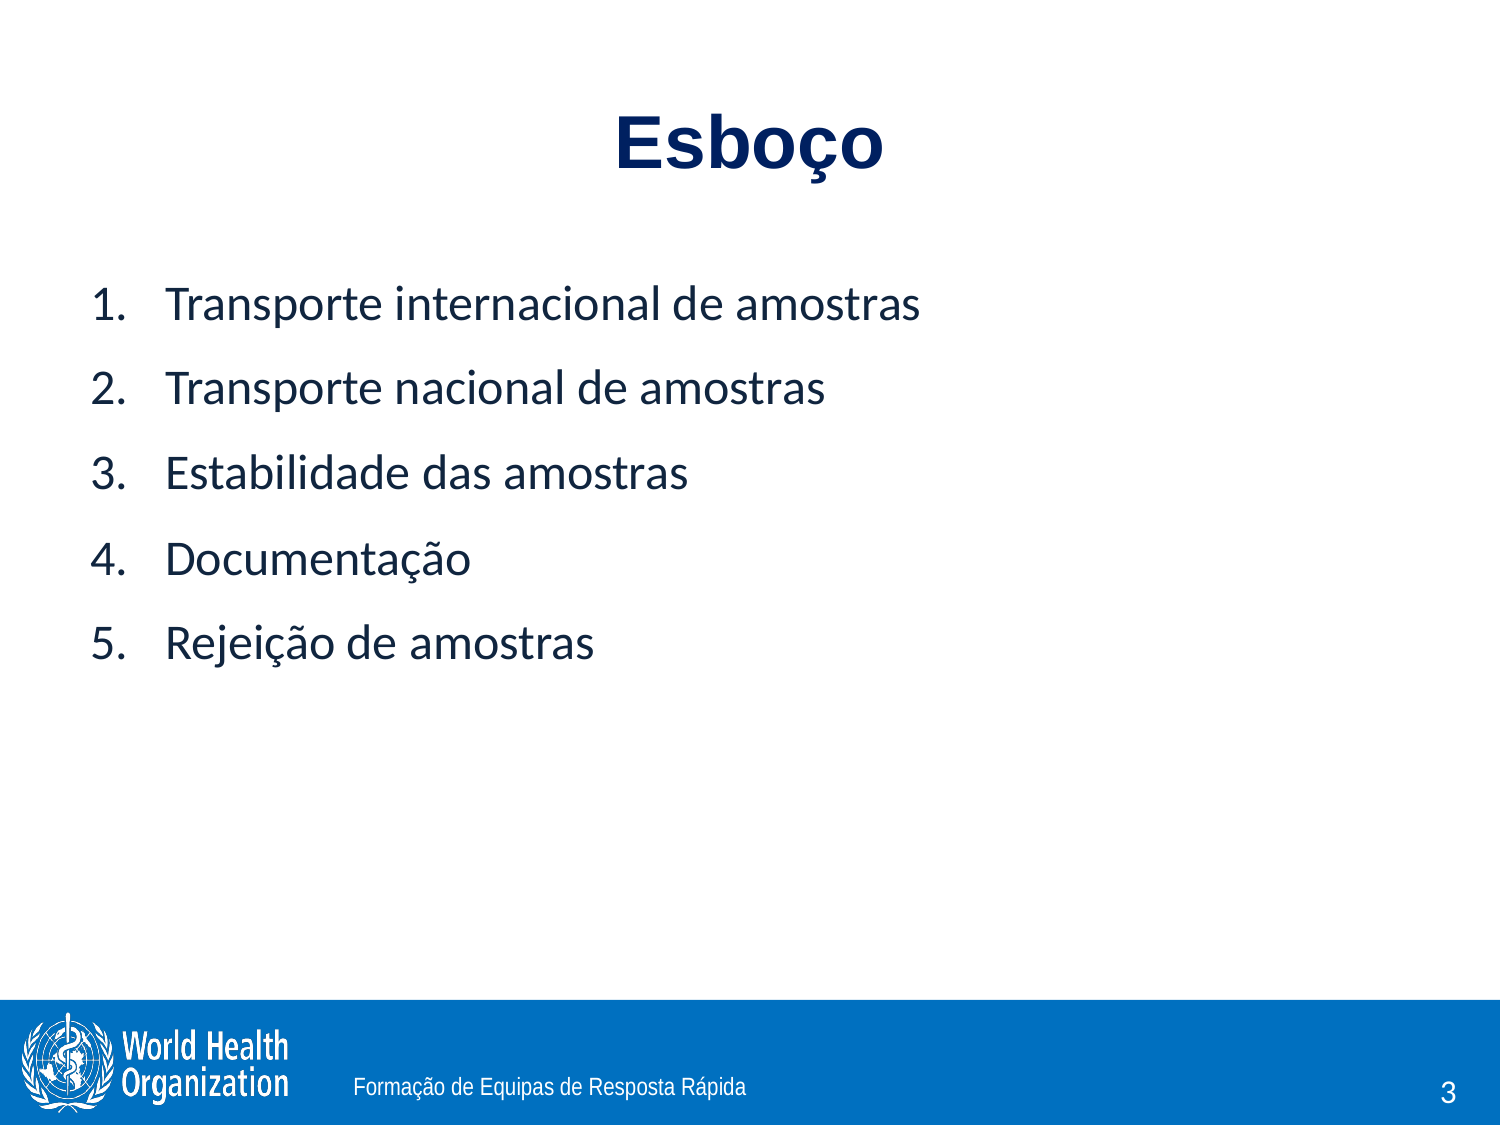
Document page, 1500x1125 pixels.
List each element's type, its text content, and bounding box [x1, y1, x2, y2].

picture [21, 1012, 288, 1113]
text_box Transporte internacional de amostras Transporte nacional de amostras Estabilidade das amostras Documentação Rejeição de amostras [74, 262, 1425, 1005]
title Esboço [75, 45, 1425, 233]
